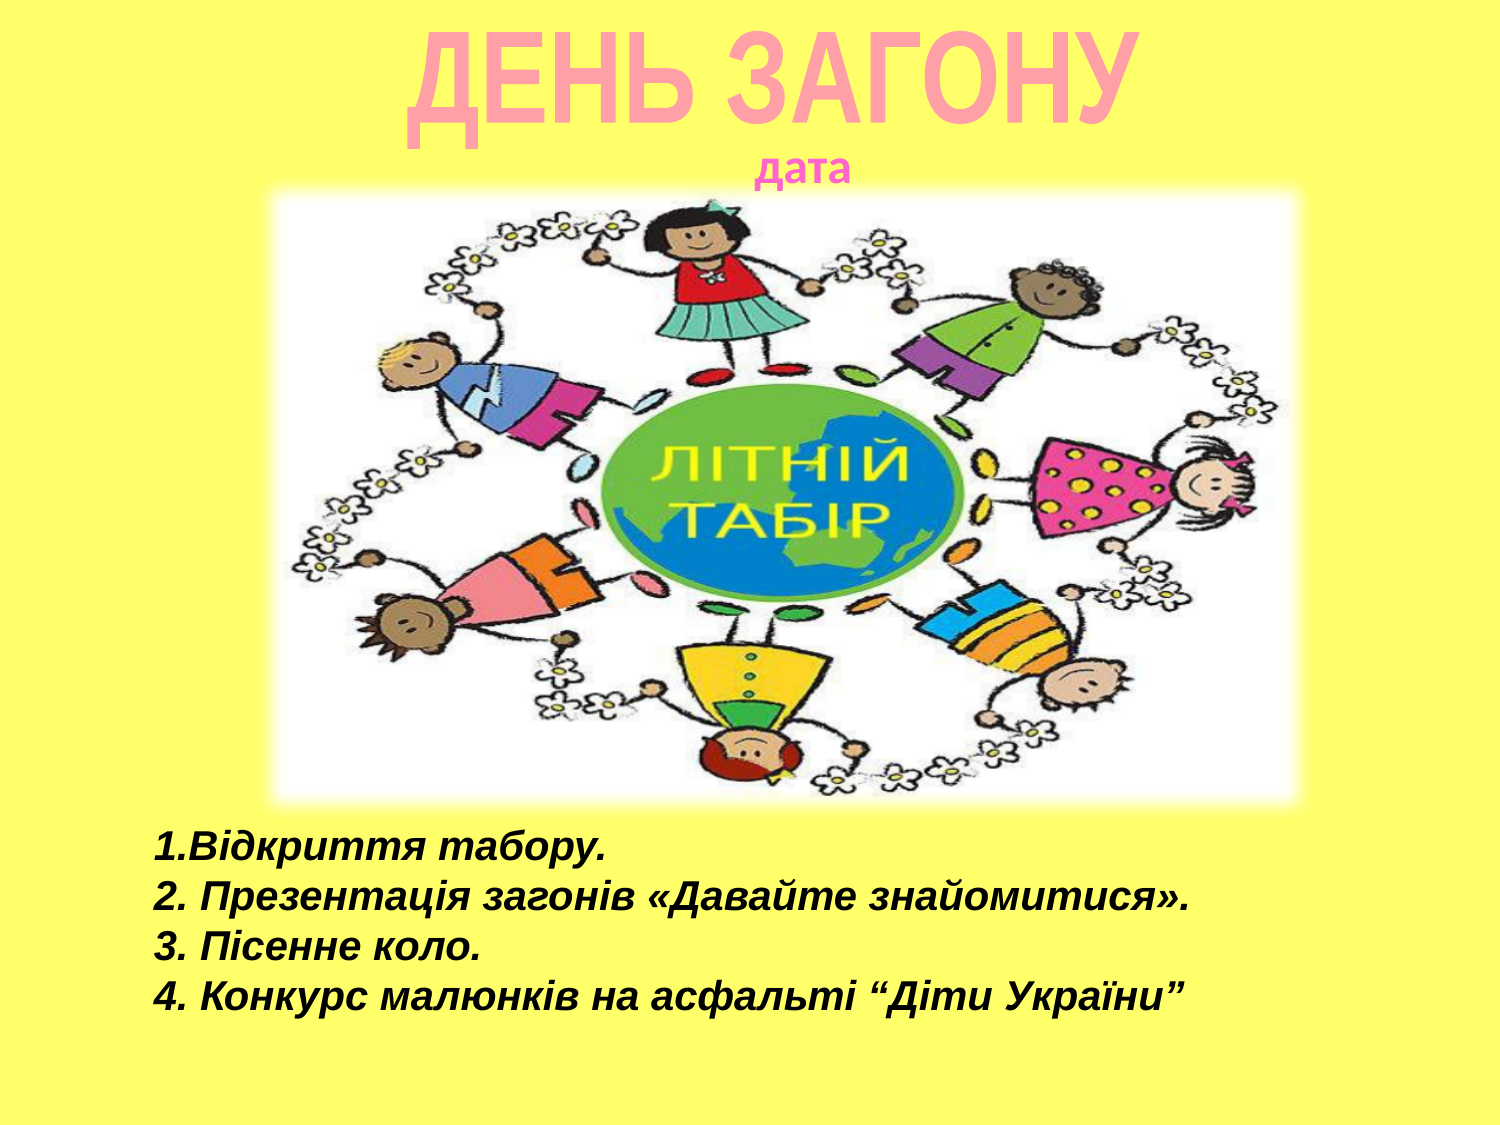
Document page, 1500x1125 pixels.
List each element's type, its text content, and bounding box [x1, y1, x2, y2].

text_box 1.Відкриття табору. 2. Презентація загонів «Давайте знайомитися». 3. Пісенне коло. 4. Конкурс малюнків на асфальті “Діти України” [123, 811, 1258, 1027]
picture [253, 172, 1318, 823]
text_box дата [525, 125, 1081, 171]
